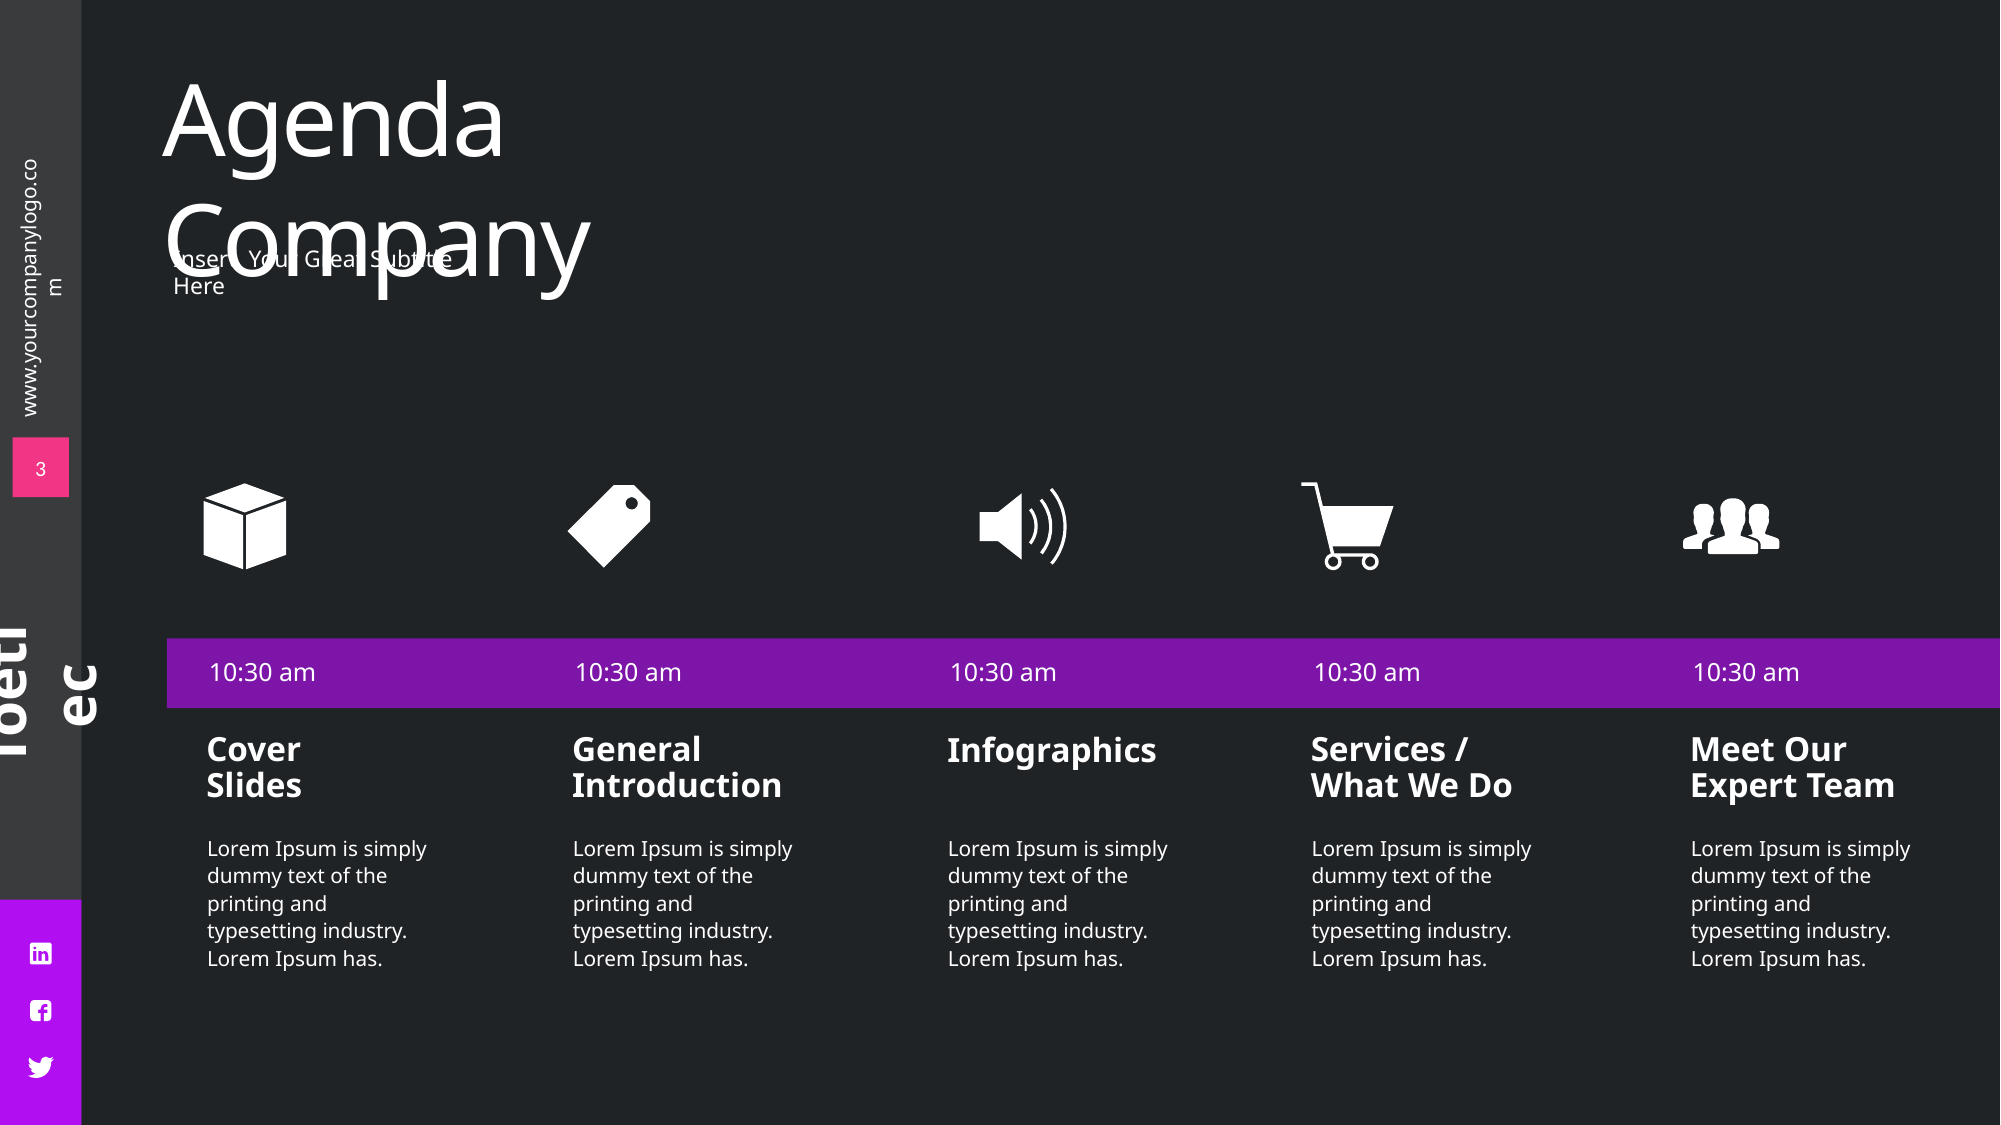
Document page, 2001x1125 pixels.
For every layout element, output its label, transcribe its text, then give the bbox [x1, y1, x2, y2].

text_box Lorem Ipsum is simply dummy text of the printing and typesetting industry. Lorem Ipsum has. [943, 828, 1183, 975]
text_box 10:30 am [945, 649, 1143, 691]
text_box 10:30 am [1309, 649, 1507, 691]
text_box 10:30 am [204, 649, 402, 691]
text_box 10:30 am [1688, 649, 1886, 691]
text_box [979, 487, 1067, 565]
text_box [567, 485, 651, 568]
text_box Lorem Ipsum is simply dummy text of the printing and typesetting industry. Lorem Ipsum has. [568, 828, 807, 975]
text_box Infographics [932, 711, 1187, 793]
text_box Lorem Ipsum is simply dummy text of the printing and typesetting industry. Lorem Ipsum has. [1307, 828, 1546, 975]
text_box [203, 483, 287, 570]
text_box Services / What We Do [1295, 728, 1550, 810]
text_box 10:30 am [570, 649, 768, 691]
slide_number 3 [12, 437, 69, 498]
text_box Lorem Ipsum is simply dummy text of the printing and typesetting industry. Lorem Ipsum has. [1686, 828, 1925, 975]
text_box Meet Our Expert Team [1674, 728, 1929, 810]
text_box [166, 637, 2000, 709]
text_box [1683, 498, 1780, 555]
text_box Insert Your Great Subtitle Here [158, 237, 512, 307]
text_box Lorem Ipsum is simply dummy text of the printing and typesetting industry. Lorem Ipsum has. [202, 828, 442, 975]
text_box Agenda Company [147, 116, 677, 236]
text_box [1301, 482, 1394, 571]
text_box General Introduction [557, 728, 811, 810]
text_box Cover Slides [191, 728, 445, 810]
